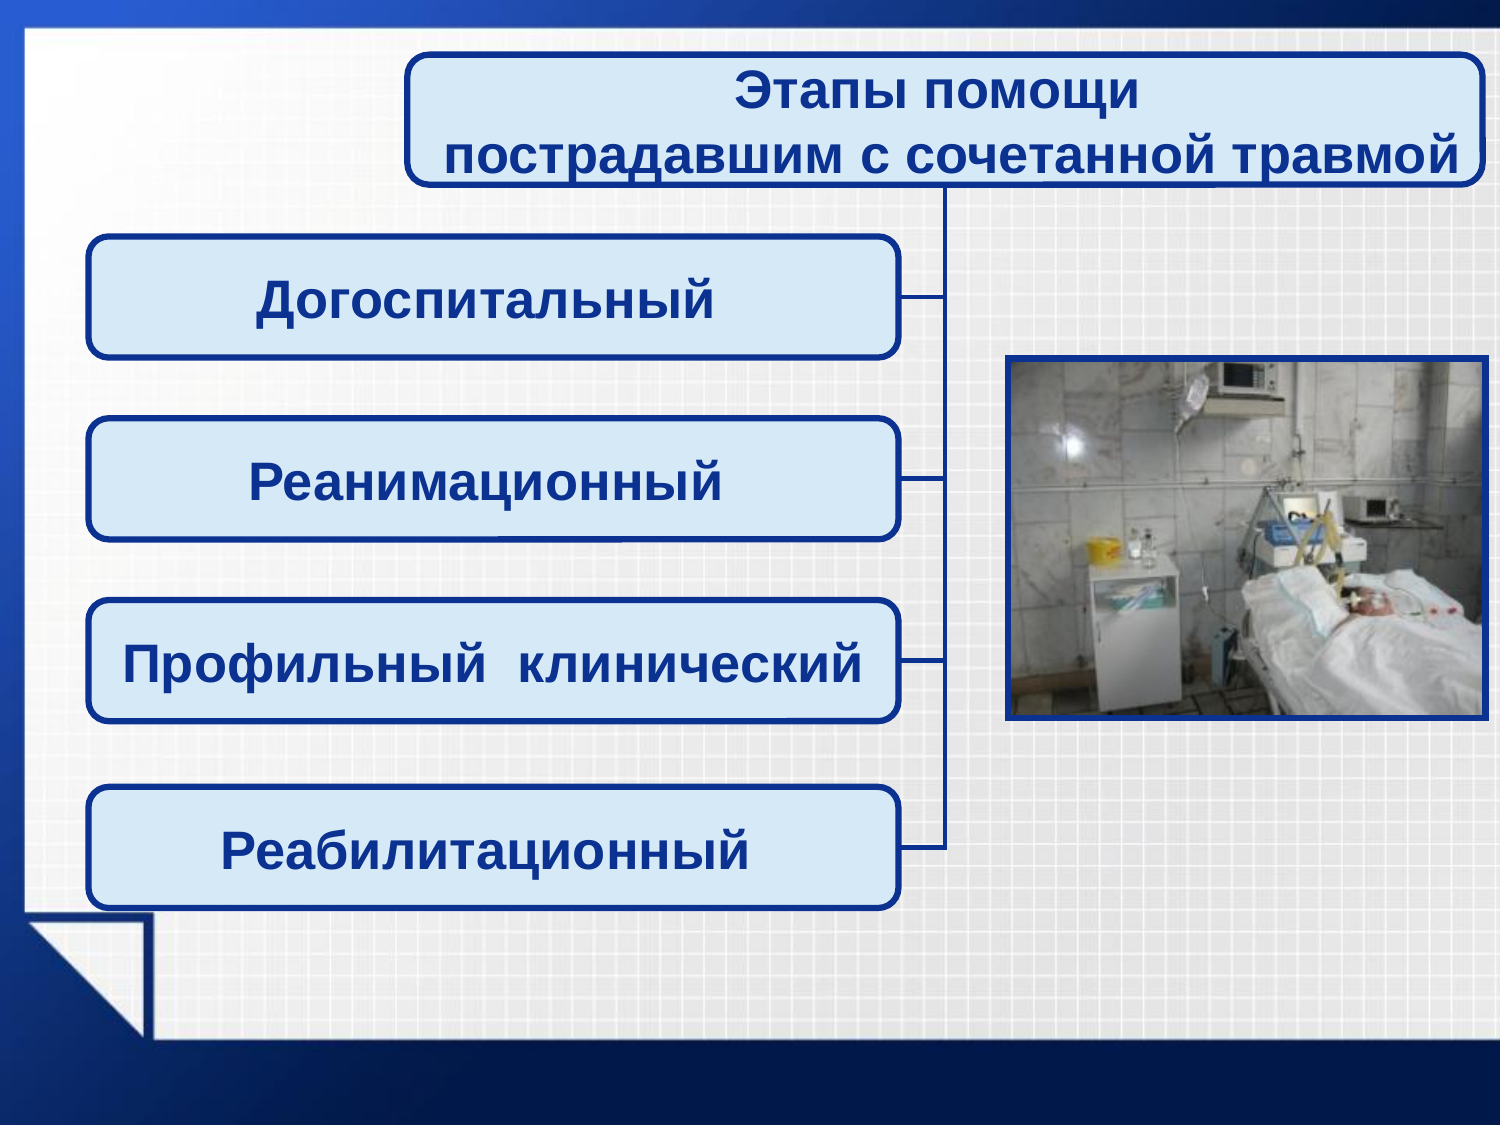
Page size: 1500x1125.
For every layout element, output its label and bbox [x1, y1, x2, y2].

text_box [88, 54, 1483, 909]
picture [0, 0, 1500, 1125]
